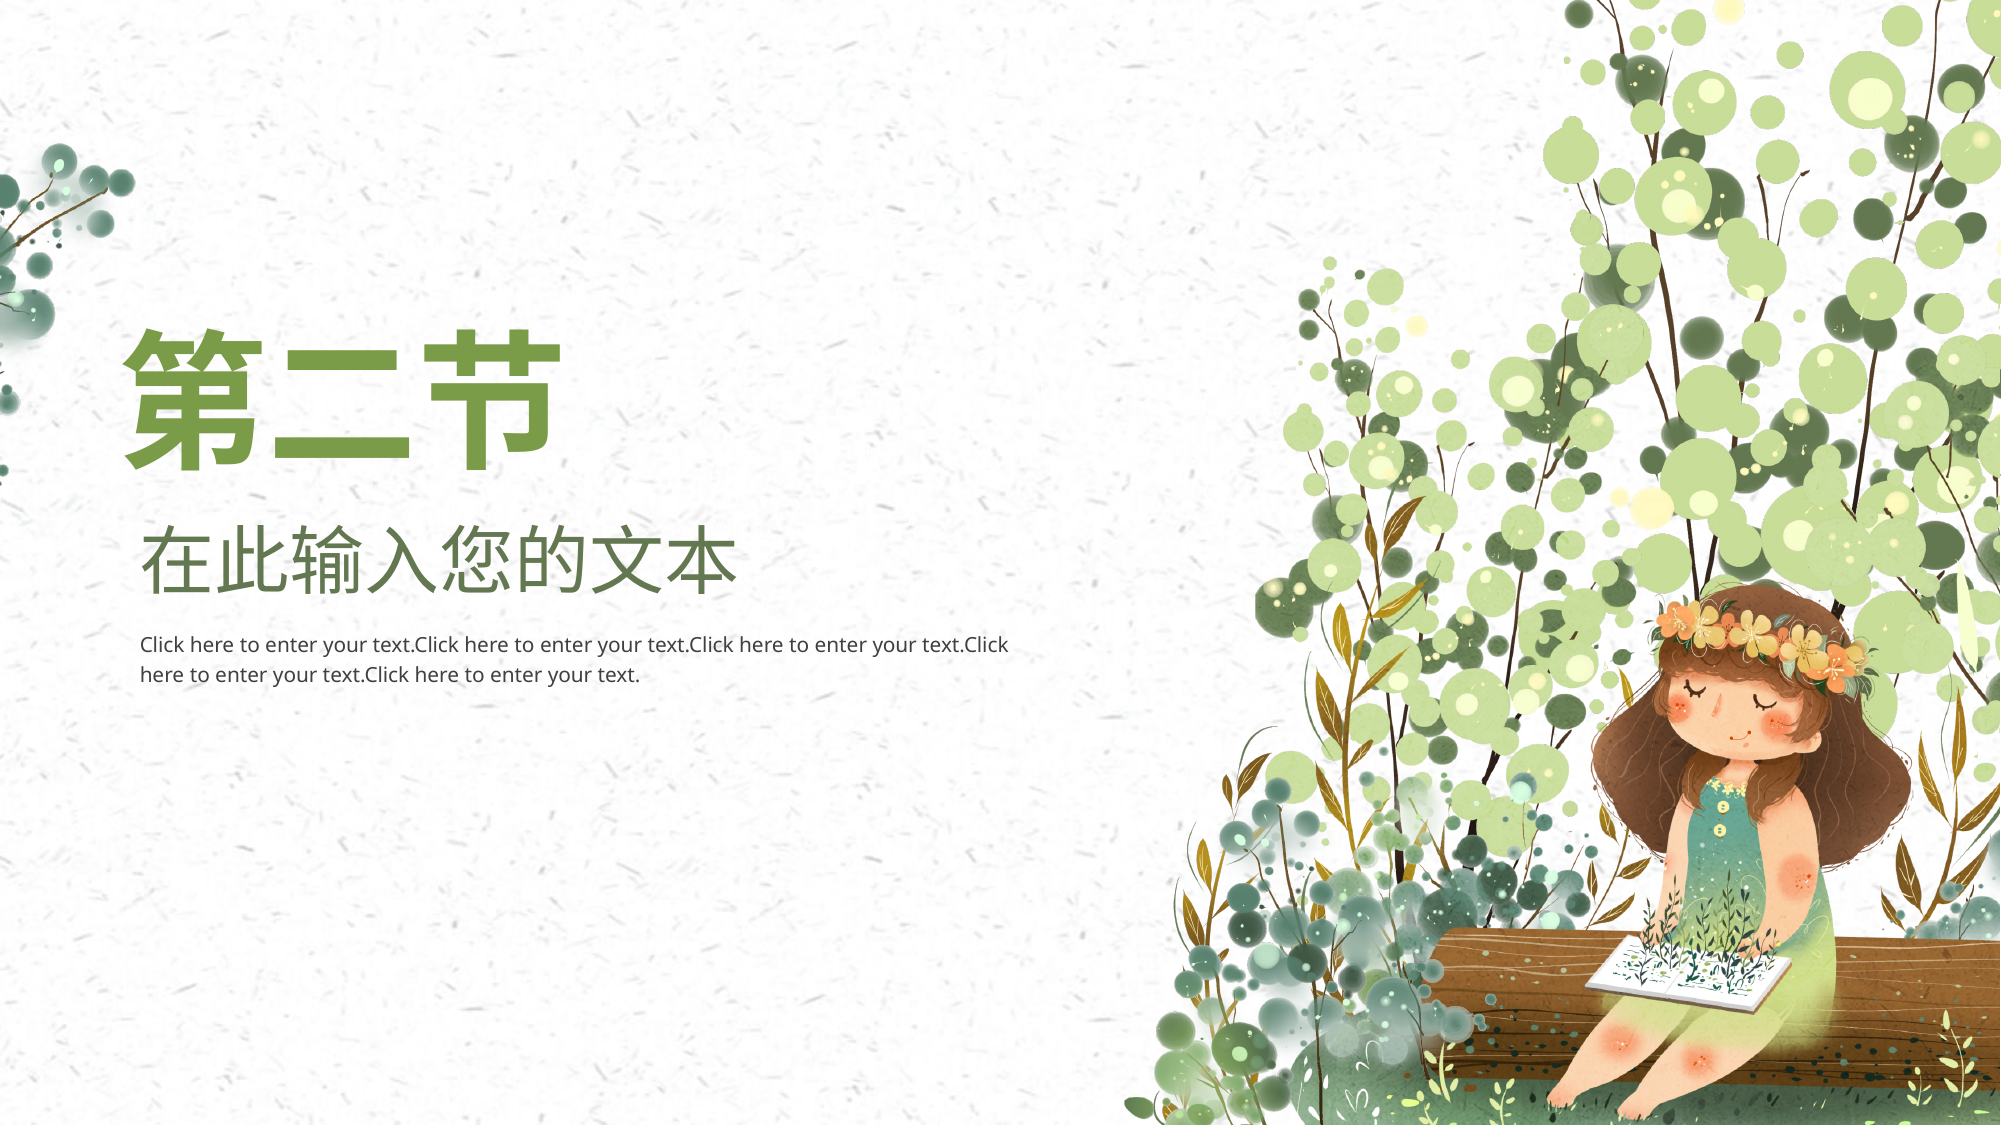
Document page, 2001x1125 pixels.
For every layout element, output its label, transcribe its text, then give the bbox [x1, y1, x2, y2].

picture [0, 0, 2001, 1125]
text_box 第二节 [144, 299, 699, 480]
text_box Click here to enter your text.Click here to enter your text.Click here to enter your text.Click here to enter your text.Click here to enter your text. [125, 619, 1074, 695]
text_box 在此输入您的文本 [125, 480, 914, 619]
